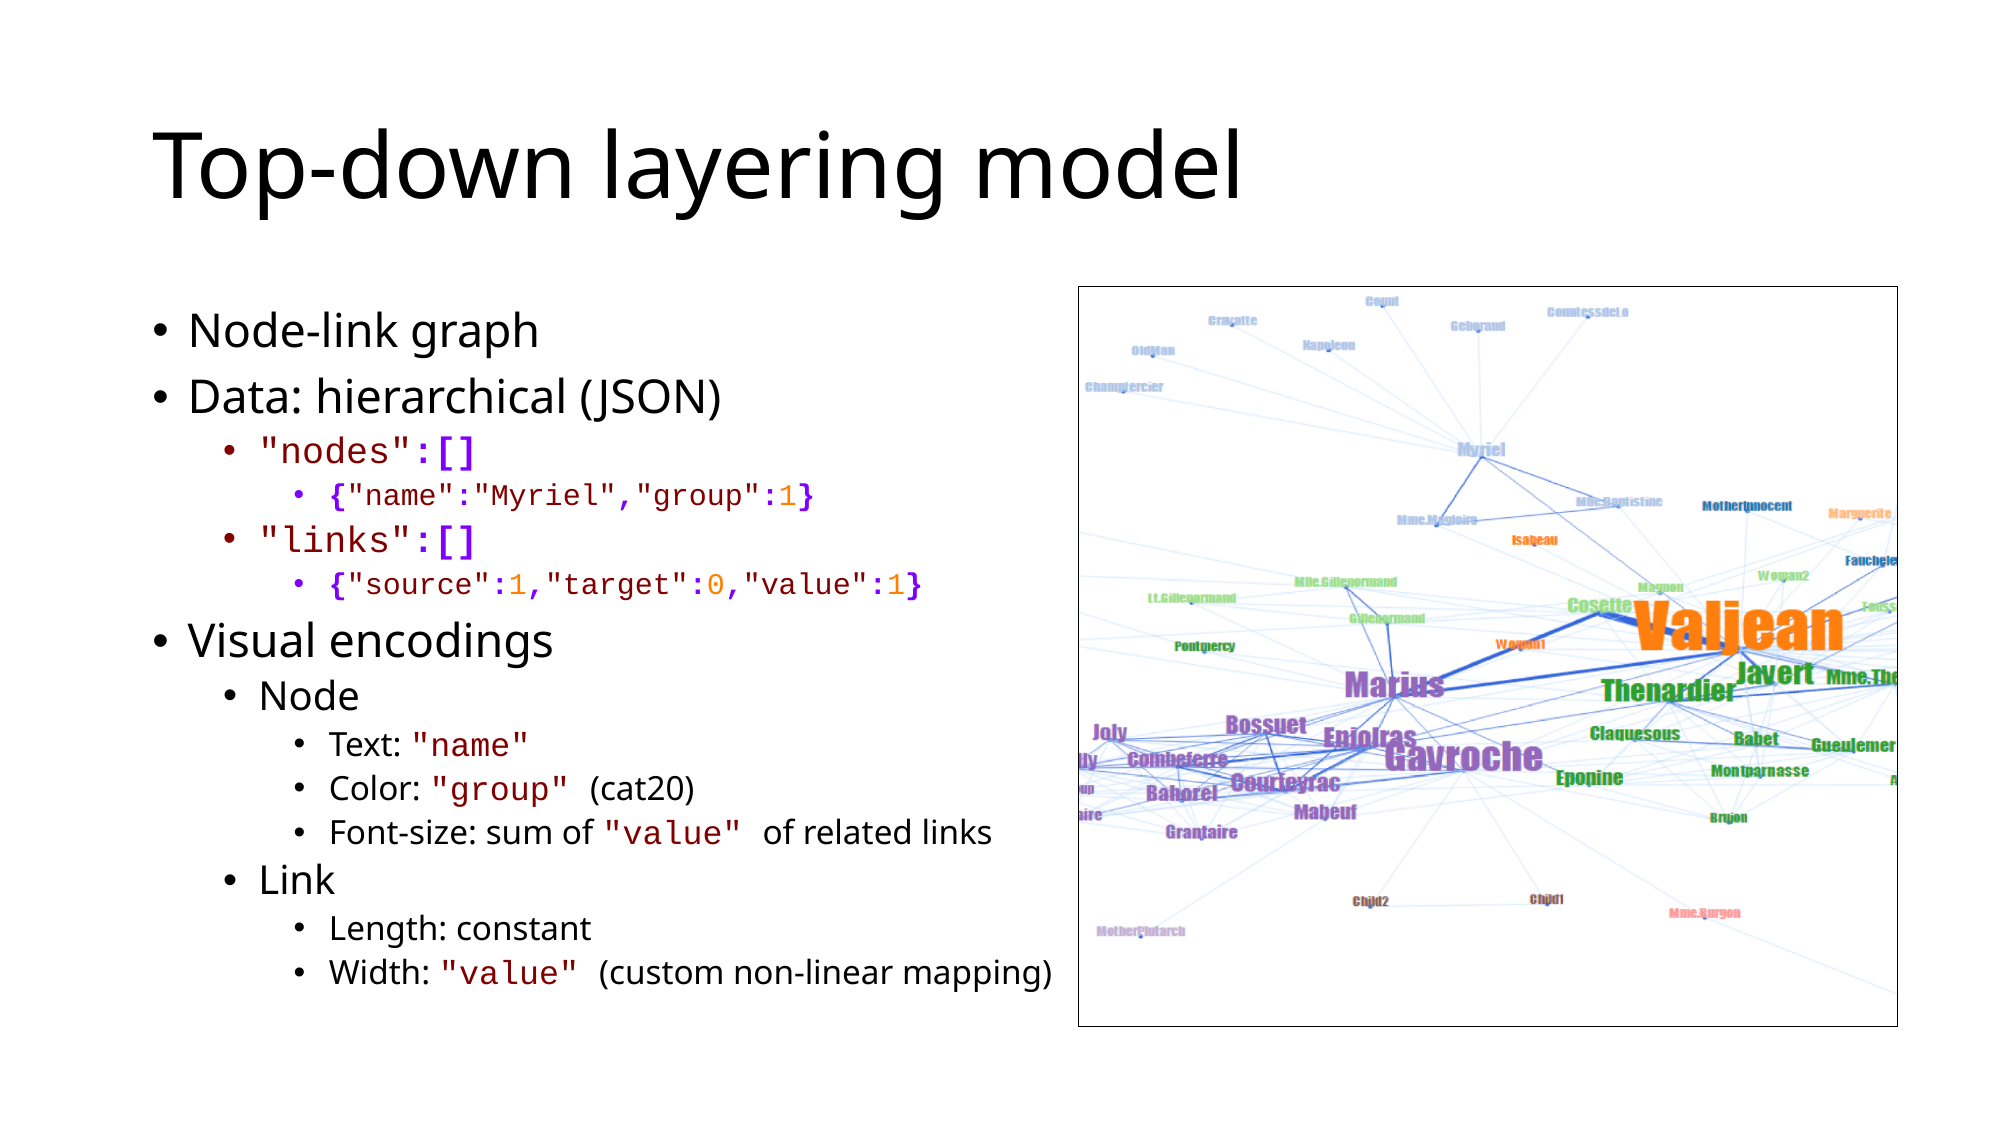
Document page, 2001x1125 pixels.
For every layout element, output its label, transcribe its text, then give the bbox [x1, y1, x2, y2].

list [1078, 286, 1898, 1027]
title Top-down layering model [137, 59, 1863, 278]
list Node-link graph Data: hierarchical (JSON) "nodes":[] {"name":"Myriel","group":1} "links":[] {"source":1,"target":0,"value":1} Visual encodings Node Text: "name" Color: "group" (cat20) Font-size: sum of "value" of related links Link Length: constant Width: "value" (custom non-linear mapping) [137, 299, 1078, 1014]
